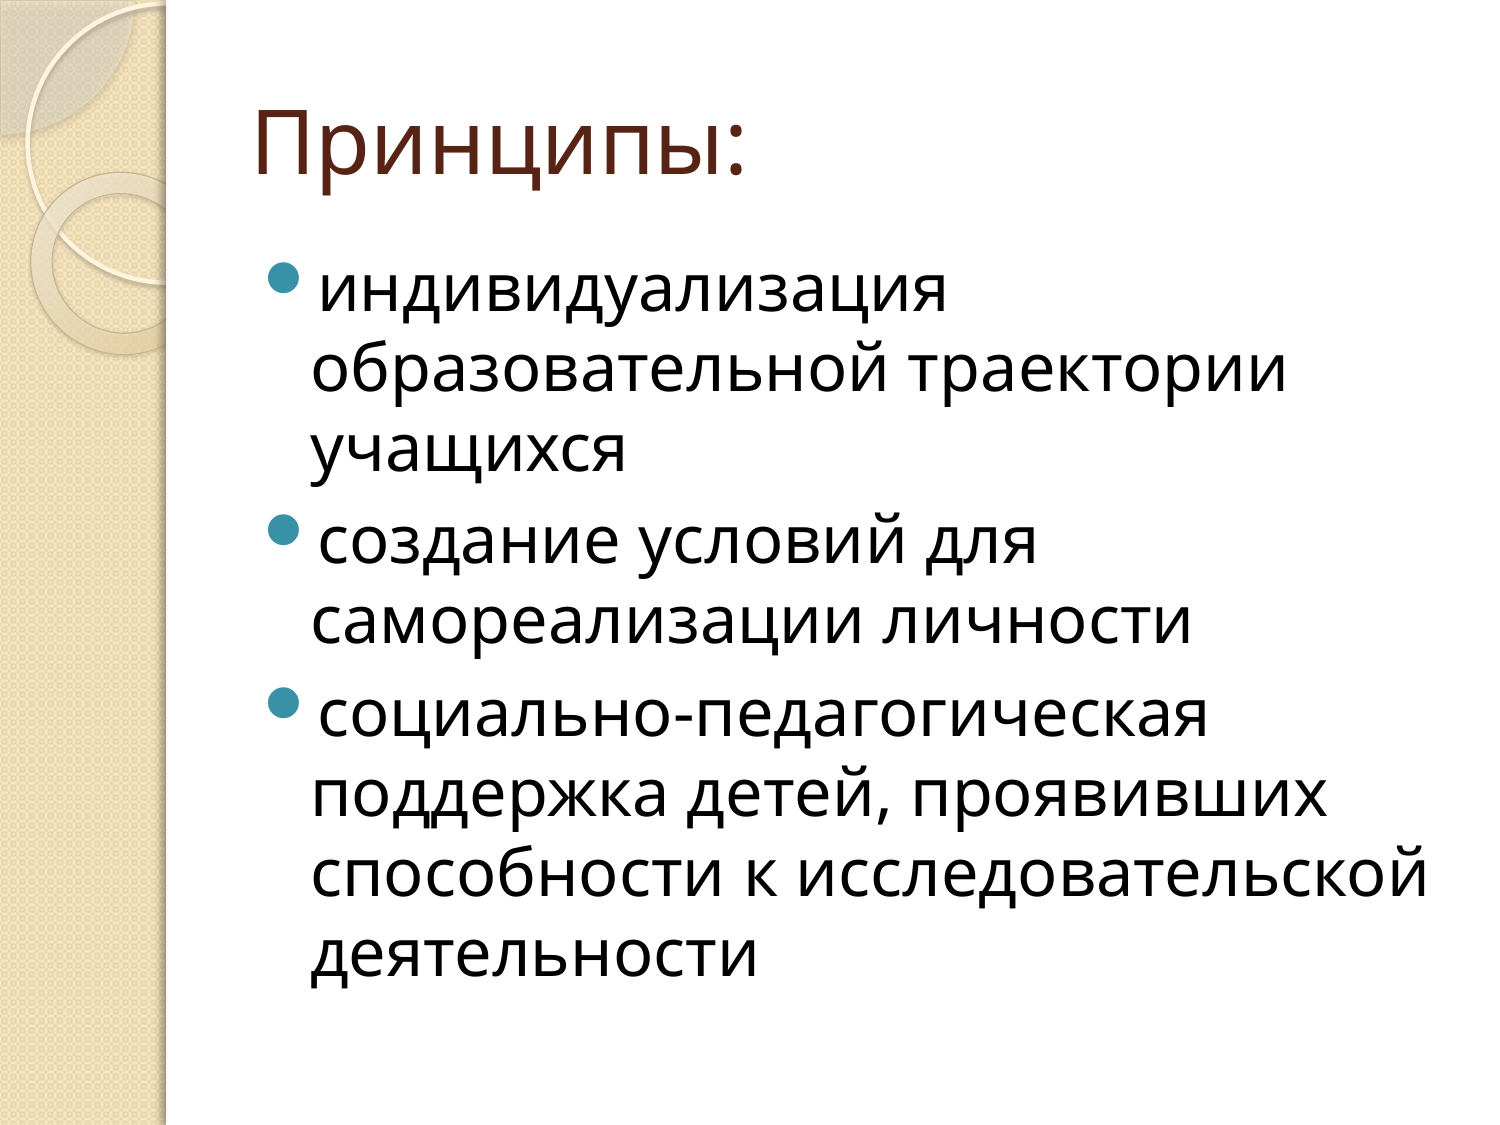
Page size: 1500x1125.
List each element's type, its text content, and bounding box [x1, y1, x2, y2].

list индивидуализация образовательной траектории учащихся создание условий для самореализации личности социально-педагогическая поддержка детей, проявивших способности к исследовательской деятельности [235, 237, 1466, 1025]
title Принципы: [235, 45, 1466, 233]
